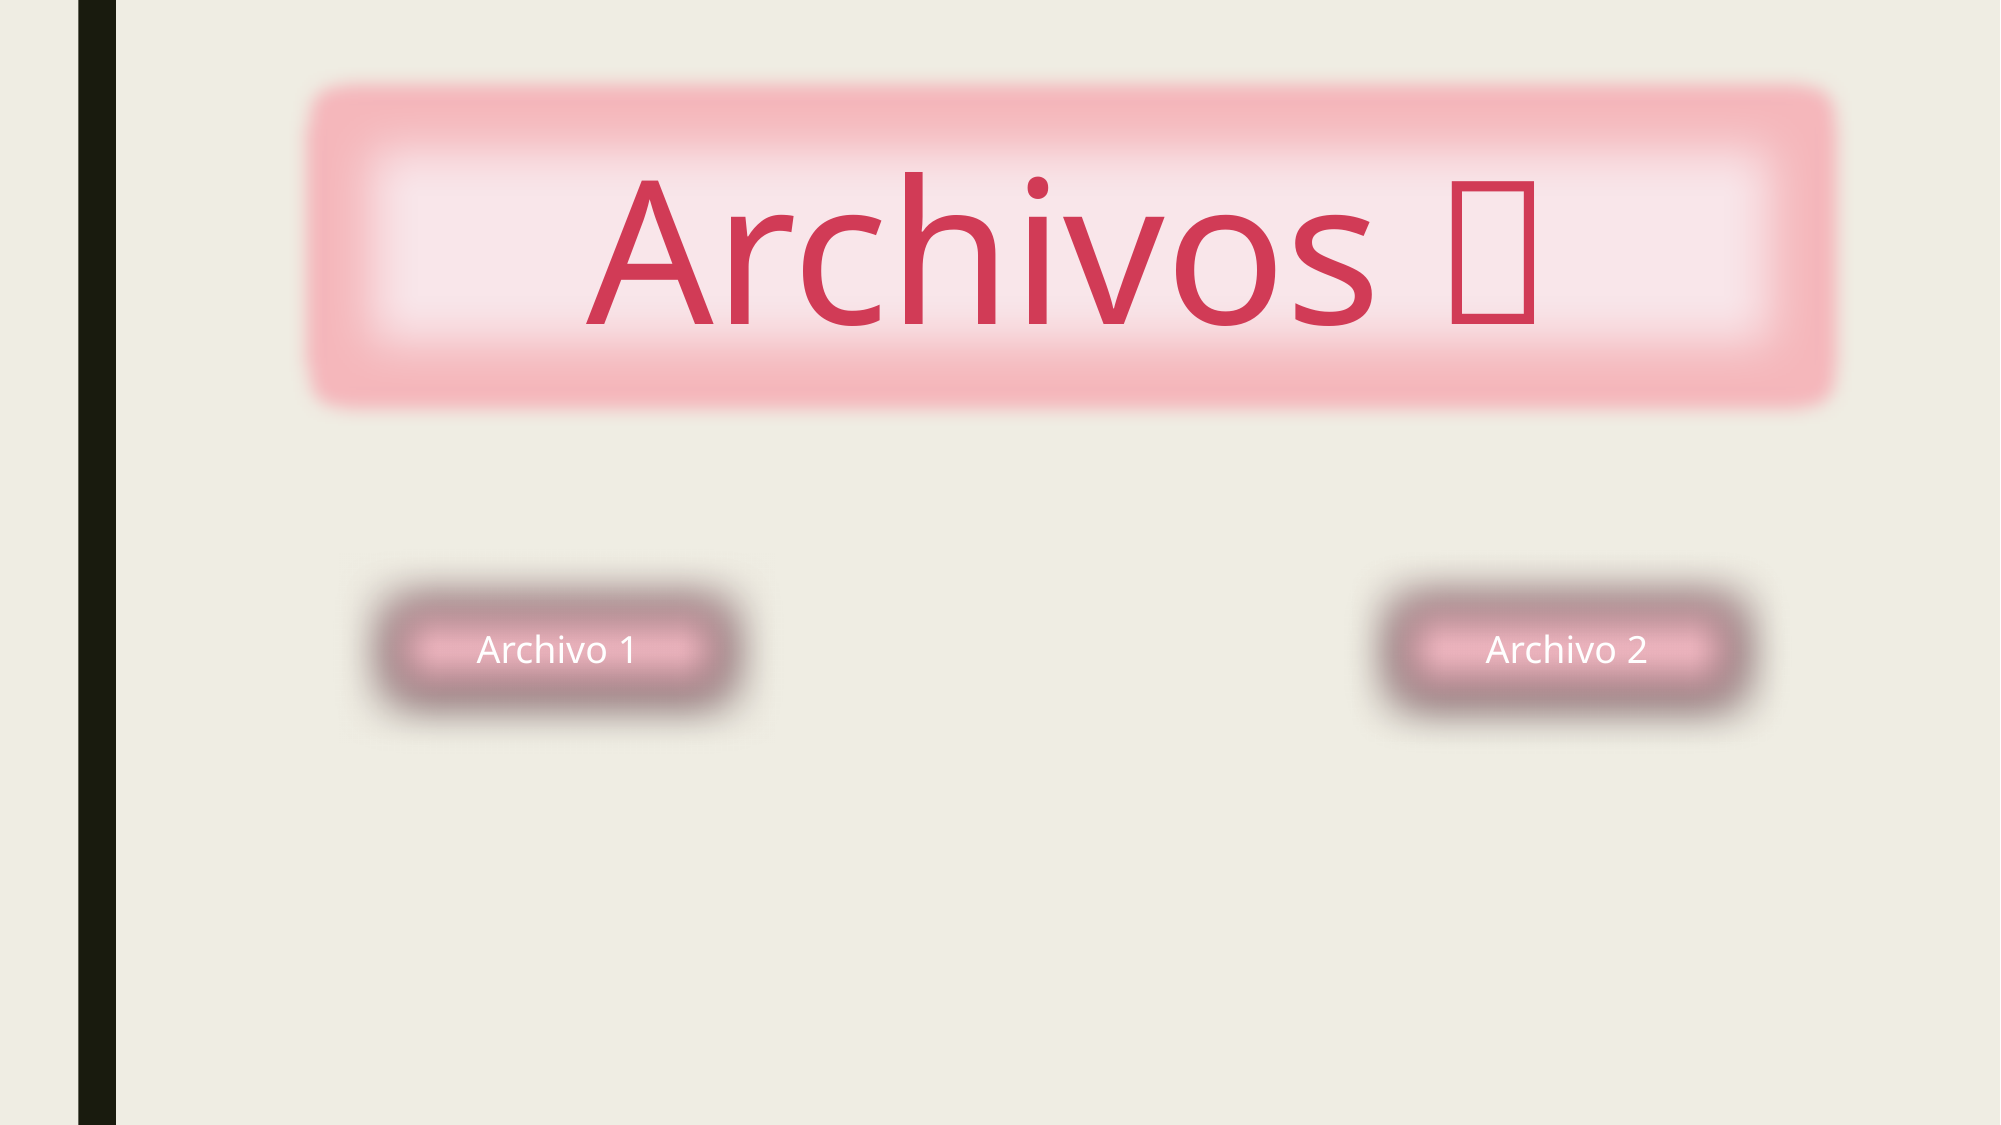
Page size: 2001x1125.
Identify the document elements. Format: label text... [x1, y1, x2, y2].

text_box Archivos  [407, 185, 1735, 307]
text_box Archivo 2 [1443, 643, 1693, 655]
text_box Archivo 1 [434, 643, 684, 655]
